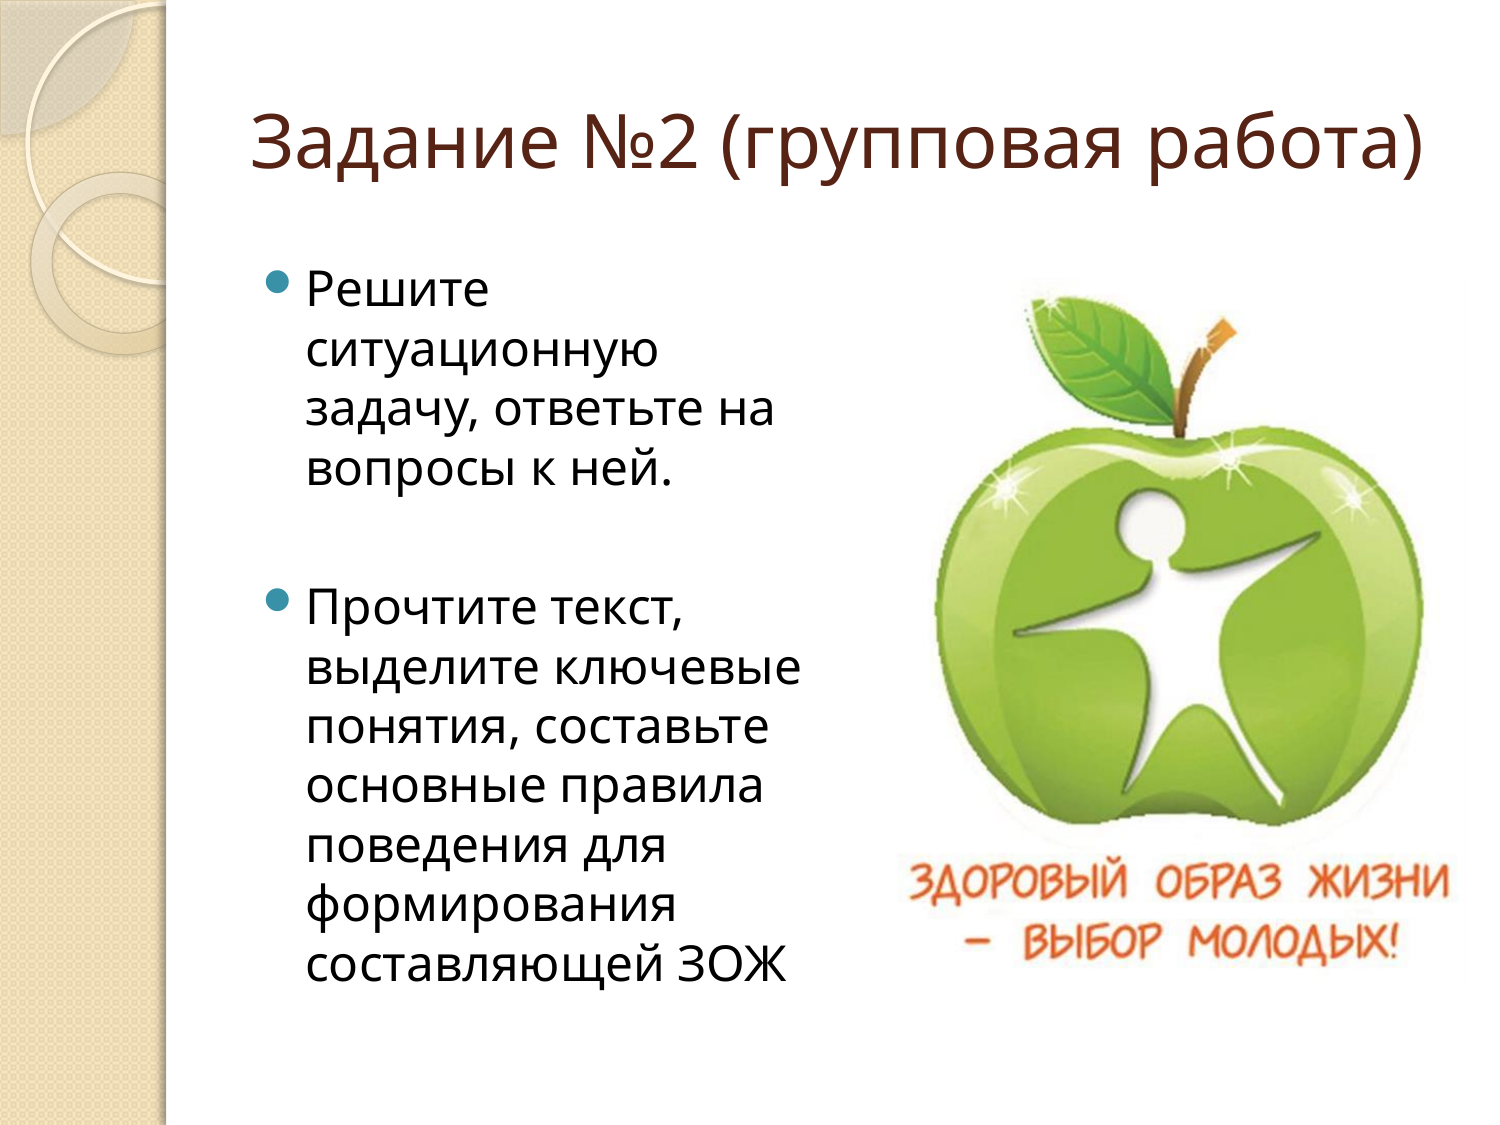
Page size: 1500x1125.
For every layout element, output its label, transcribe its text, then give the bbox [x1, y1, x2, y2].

title Задание №2 (групповая работа) [235, 45, 1466, 233]
list Решите ситуационную задачу, ответьте на вопросы к ней. Прочтите текст, выделите ключевые понятия, составьте основные правила поведения для формирования составляющей ЗОЖ [235, 249, 836, 1015]
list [865, 278, 1466, 987]
